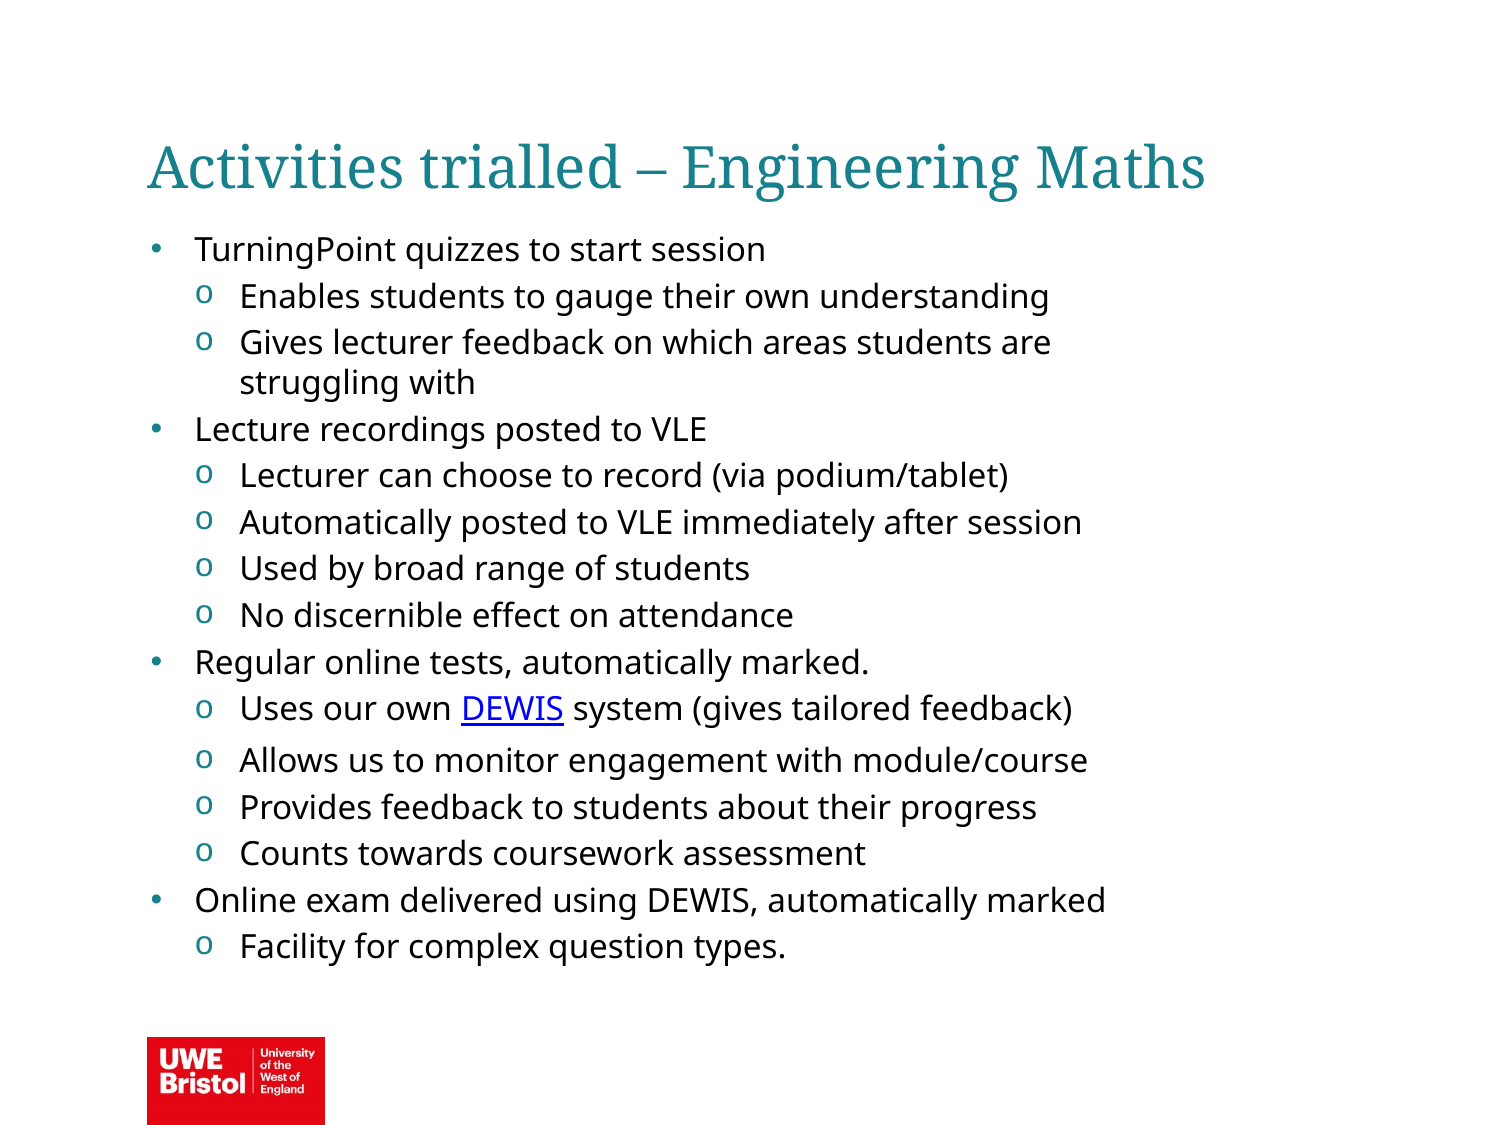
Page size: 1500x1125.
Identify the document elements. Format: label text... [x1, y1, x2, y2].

list TurningPoint quizzes to start session Enables students to gauge their own understanding Gives lecturer feedback on which areas students are struggling with Lecture recordings posted to VLE Lecturer can choose to record (via podium/tablet) Automatically posted to VLE immediately after session Used by broad range of students No discernible effect on attendance Regular online tests, automatically marked. Uses our own DEWIS system (gives tailored feedback) Allows us to monitor engagement with module/course Provides feedback to students about their progress Counts towards coursework assessment Online exam delivered using DEWIS, automatically marked Facility for complex question types. [135, 220, 1217, 1000]
list Activities trialled – Engineering Maths [147, 113, 1217, 220]
picture [147, 1037, 325, 1125]
